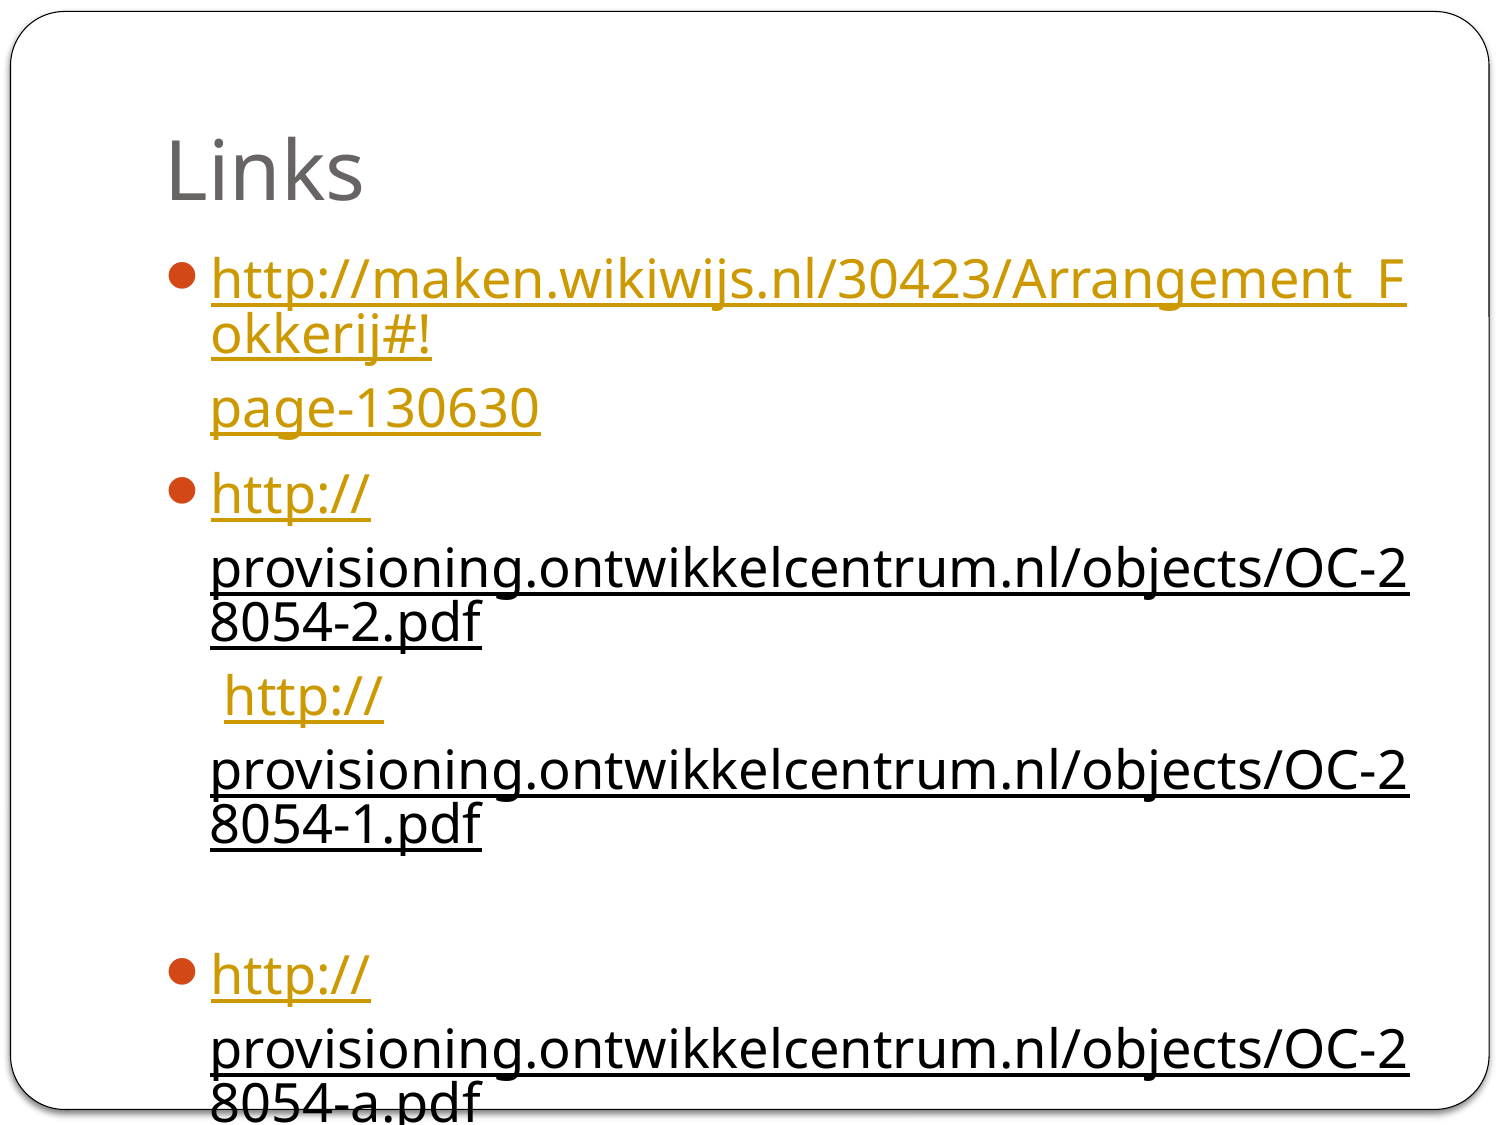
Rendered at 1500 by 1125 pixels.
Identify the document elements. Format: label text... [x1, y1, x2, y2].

title Links [150, 45, 1425, 233]
list http://maken.wikiwijs.nl/30423/Arrangement_Fokkerij#!page-130630 http://provisioning.ontwikkelcentrum.nl/objects/OC-28054-2.pdf http://provisioning.ontwikkelcentrum.nl/objects/OC-28054-1.pdf http://provisioning.ontwikkelcentrum.nl/objects/OC-28054-a.pdf http://www.eccgroen.nl/27792 [150, 237, 1425, 988]
